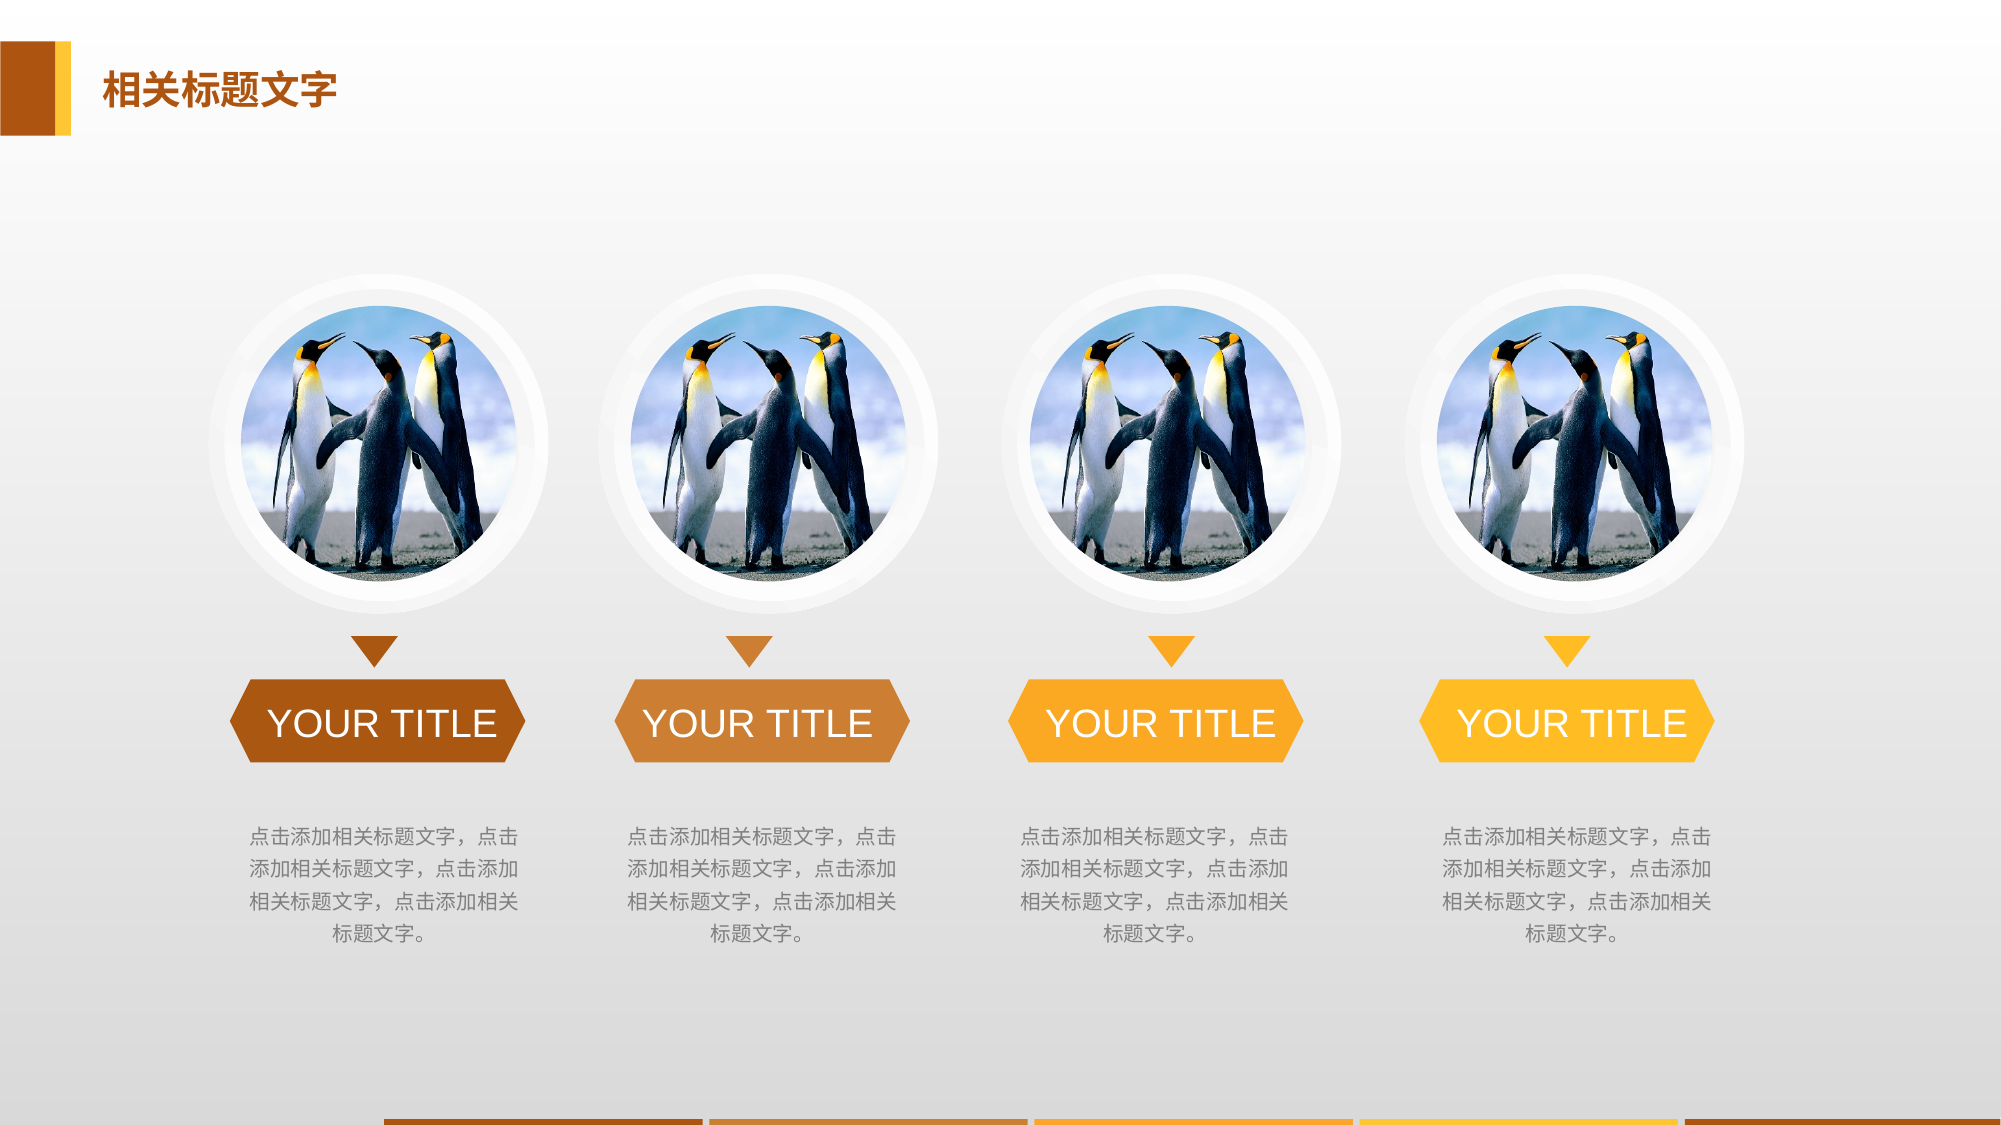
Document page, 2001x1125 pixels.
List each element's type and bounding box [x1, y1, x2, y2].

text_box [0, 41, 2001, 1125]
